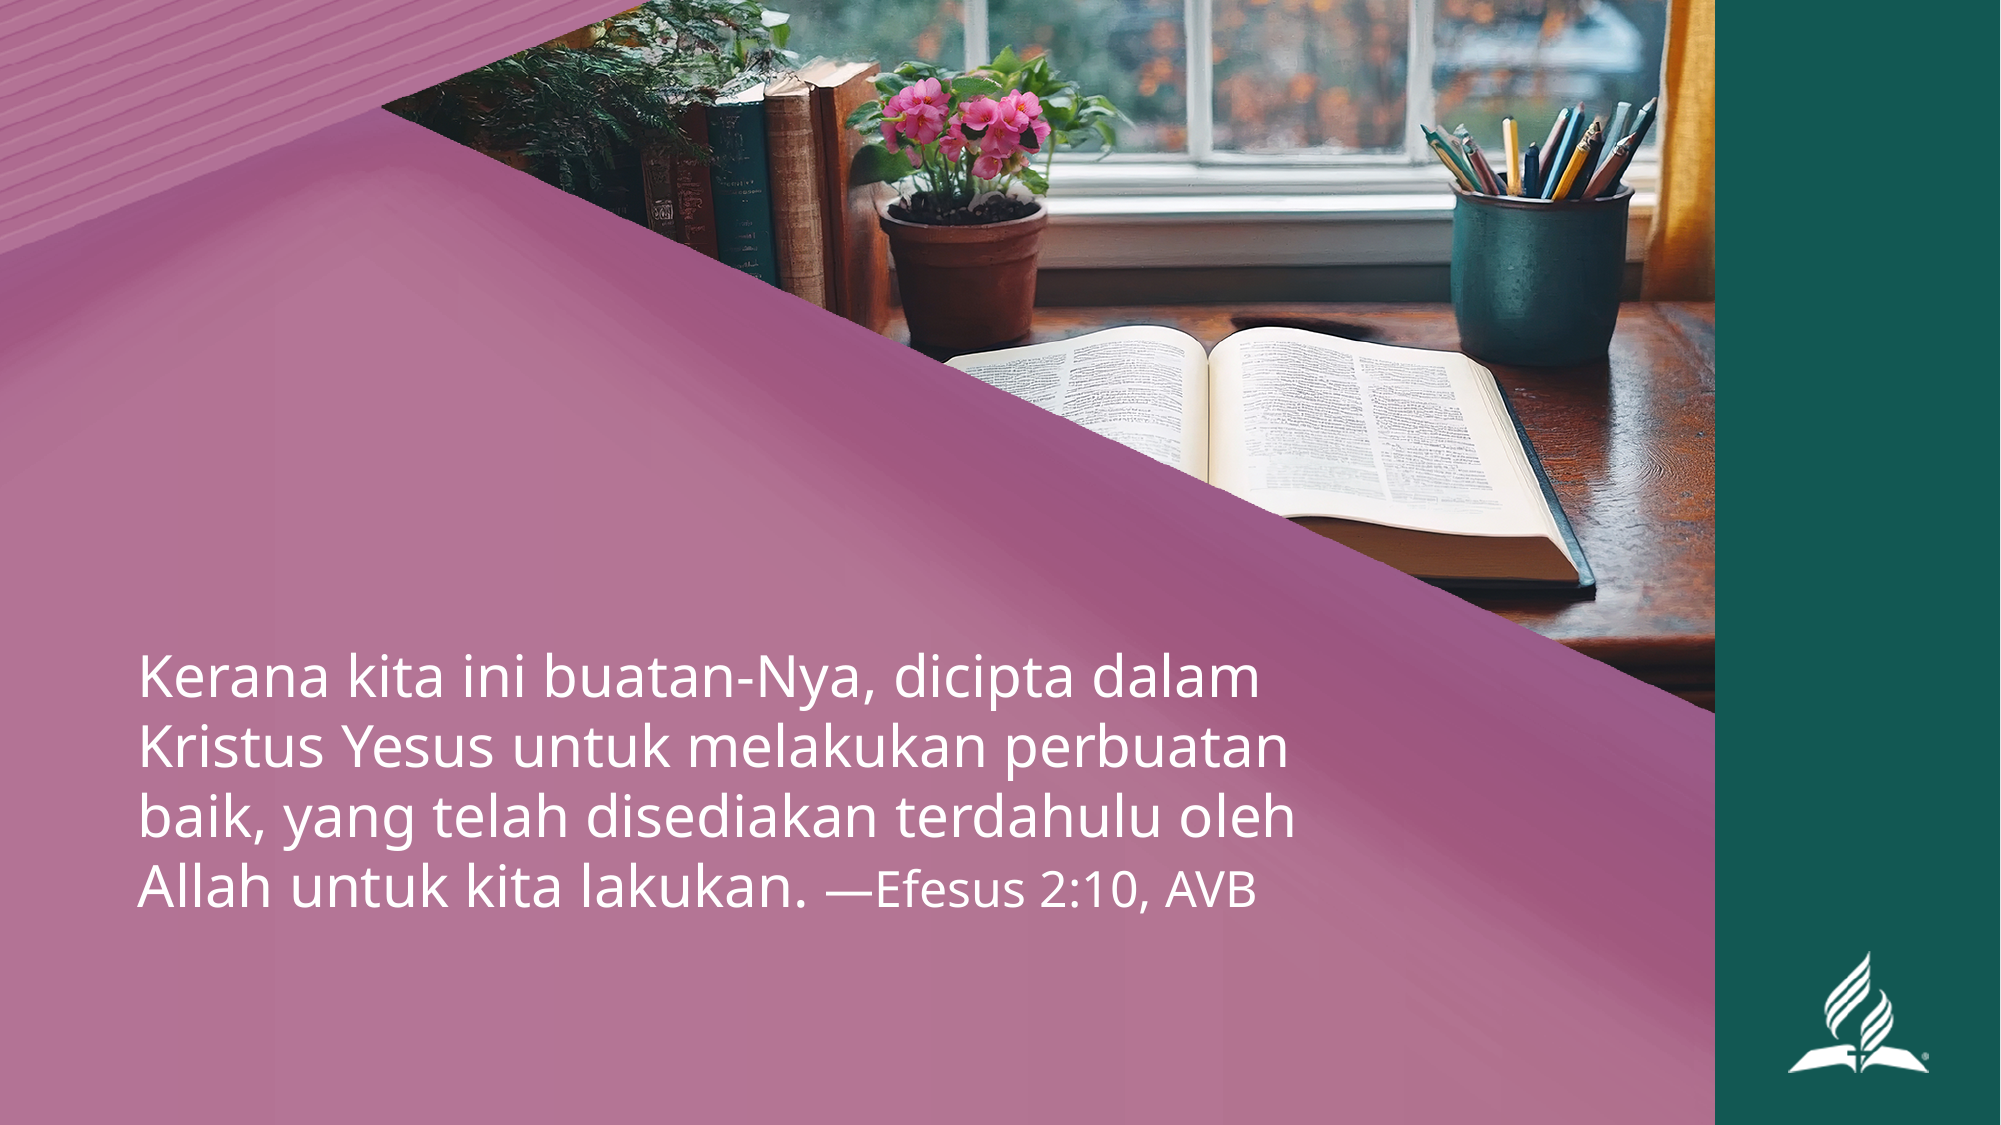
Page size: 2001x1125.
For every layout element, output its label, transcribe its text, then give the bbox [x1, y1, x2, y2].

picture [0, 0, 2001, 1125]
text_box Kerana kita ini buatan-Nya, dicipta dalam Kristus Yesus untuk melakukan perbuatan baik, yang telah disediakan terdahulu oleh Allah untuk kita lakukan. —Efesus 2:10, AVB [123, 631, 1338, 927]
